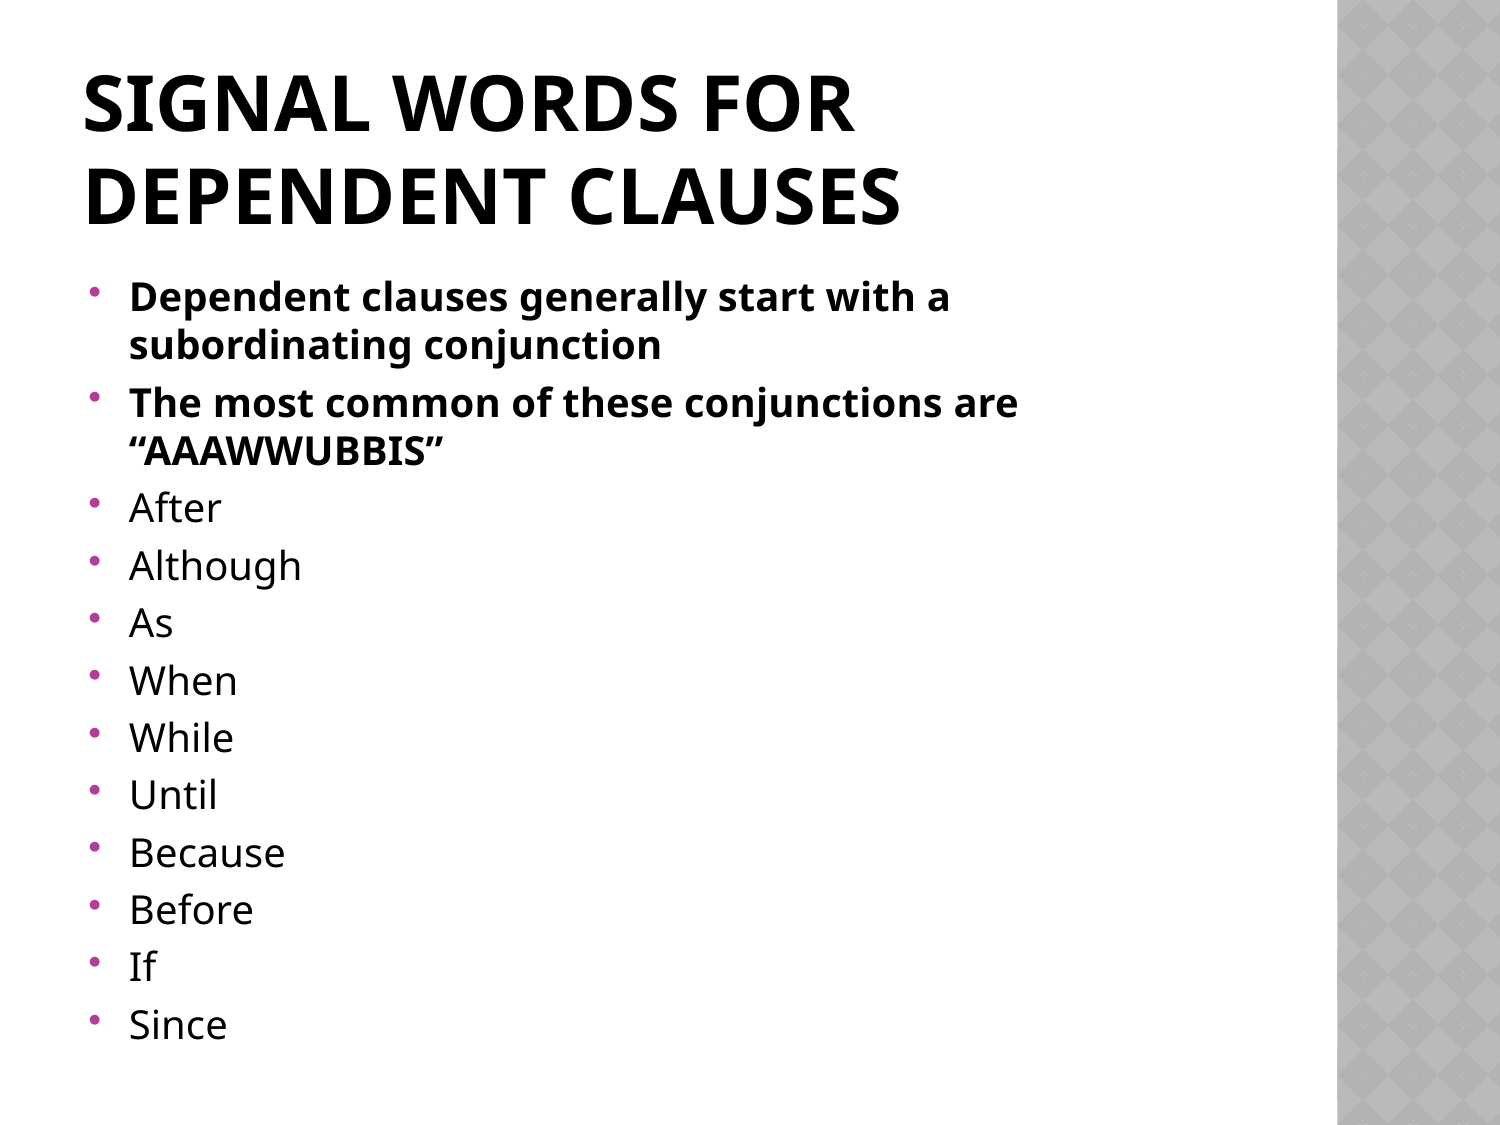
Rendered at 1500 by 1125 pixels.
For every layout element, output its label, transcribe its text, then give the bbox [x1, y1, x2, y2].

list Dependent clauses generally start with a subordinating conjunction The most common of these conjunctions are “AAAWWUBBIS” After Although As When While Until Because Before If Since [75, 264, 1263, 1059]
title Signal words for Dependent Clauses [75, 52, 1263, 240]
